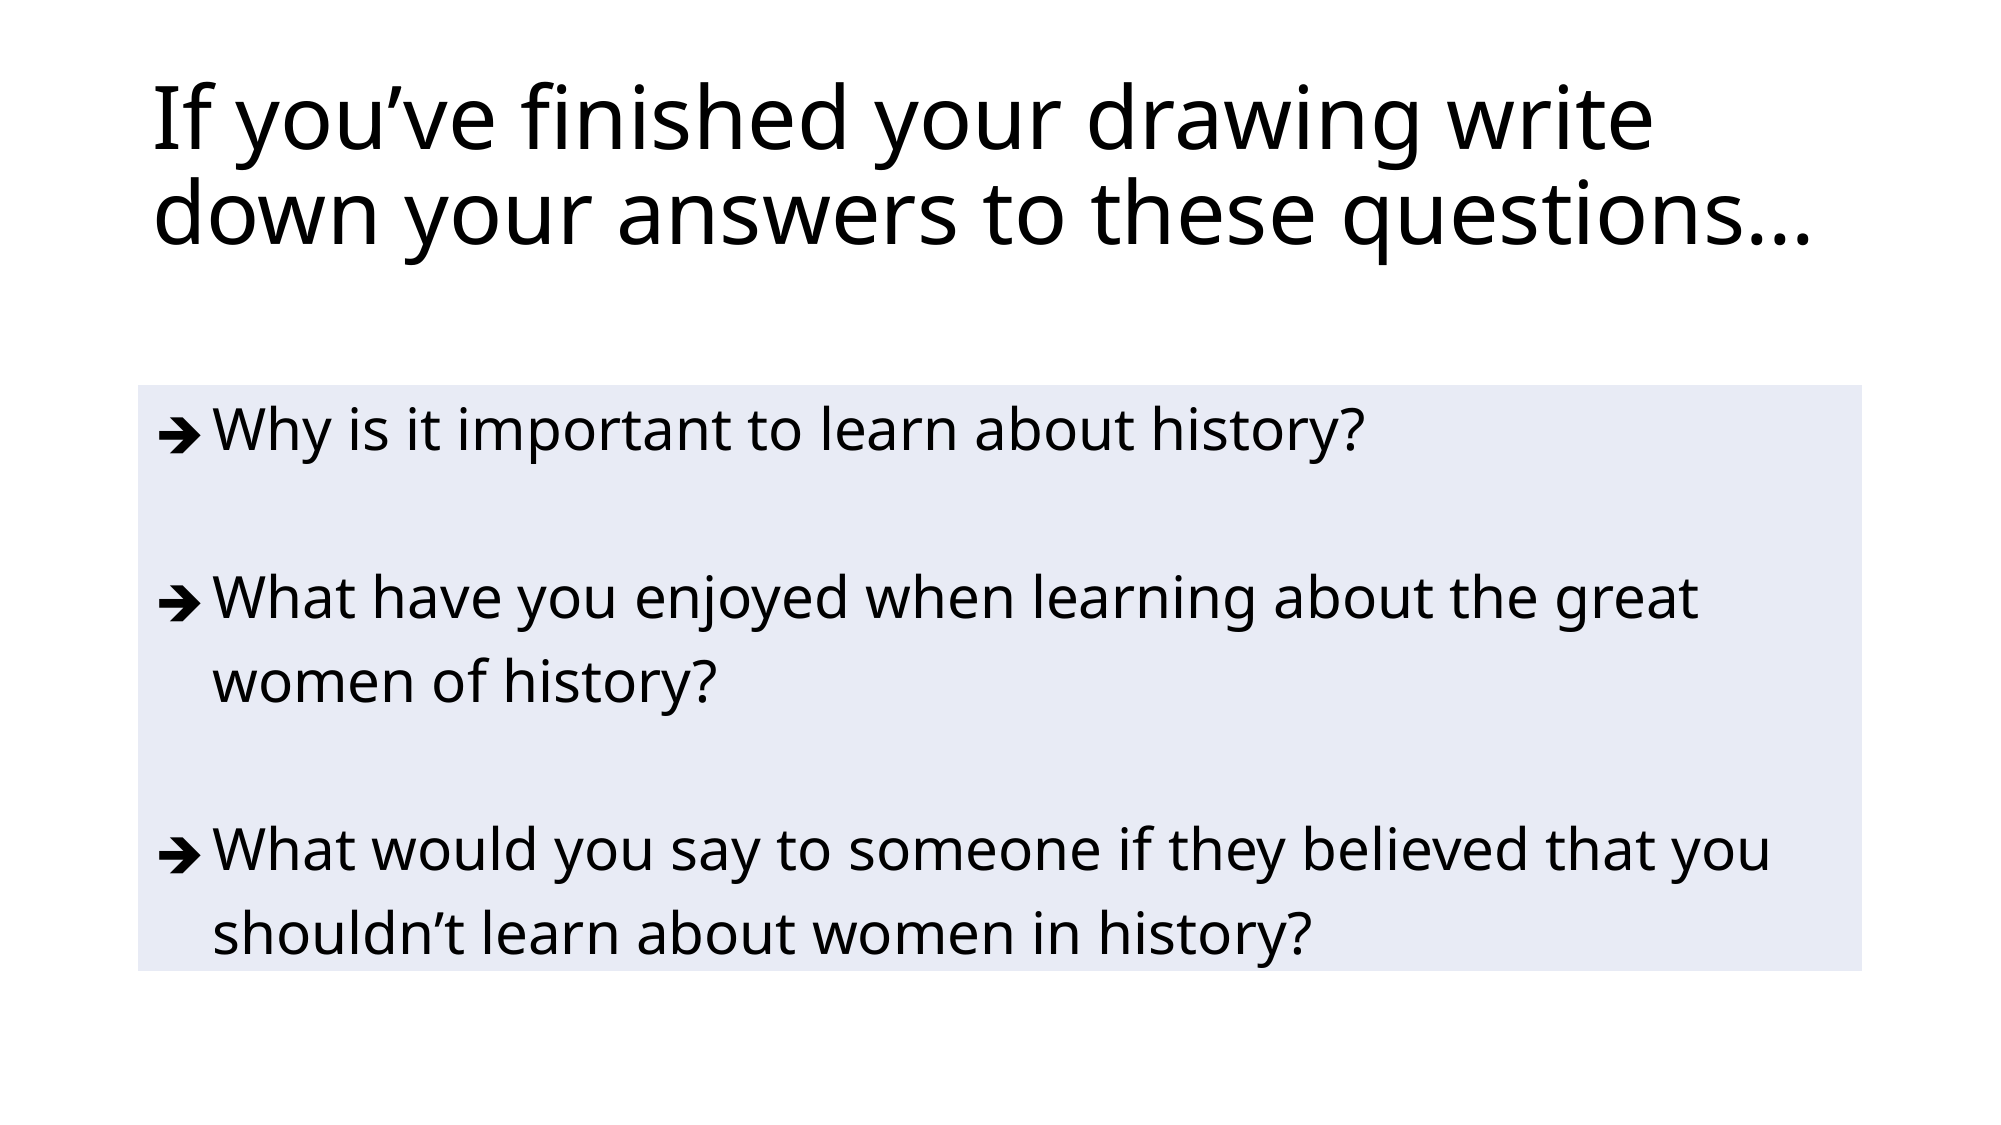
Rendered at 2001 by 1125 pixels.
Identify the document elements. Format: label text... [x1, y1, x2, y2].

table_header Why is it important to learn about history? What have you enjoyed when learning about the great women of history? What would you say to someone if they believed that you shouldn’t learn about women in history? [138, 385, 1862, 971]
title If you’ve finished your drawing write down your answers to these questions… [137, 59, 1863, 278]
